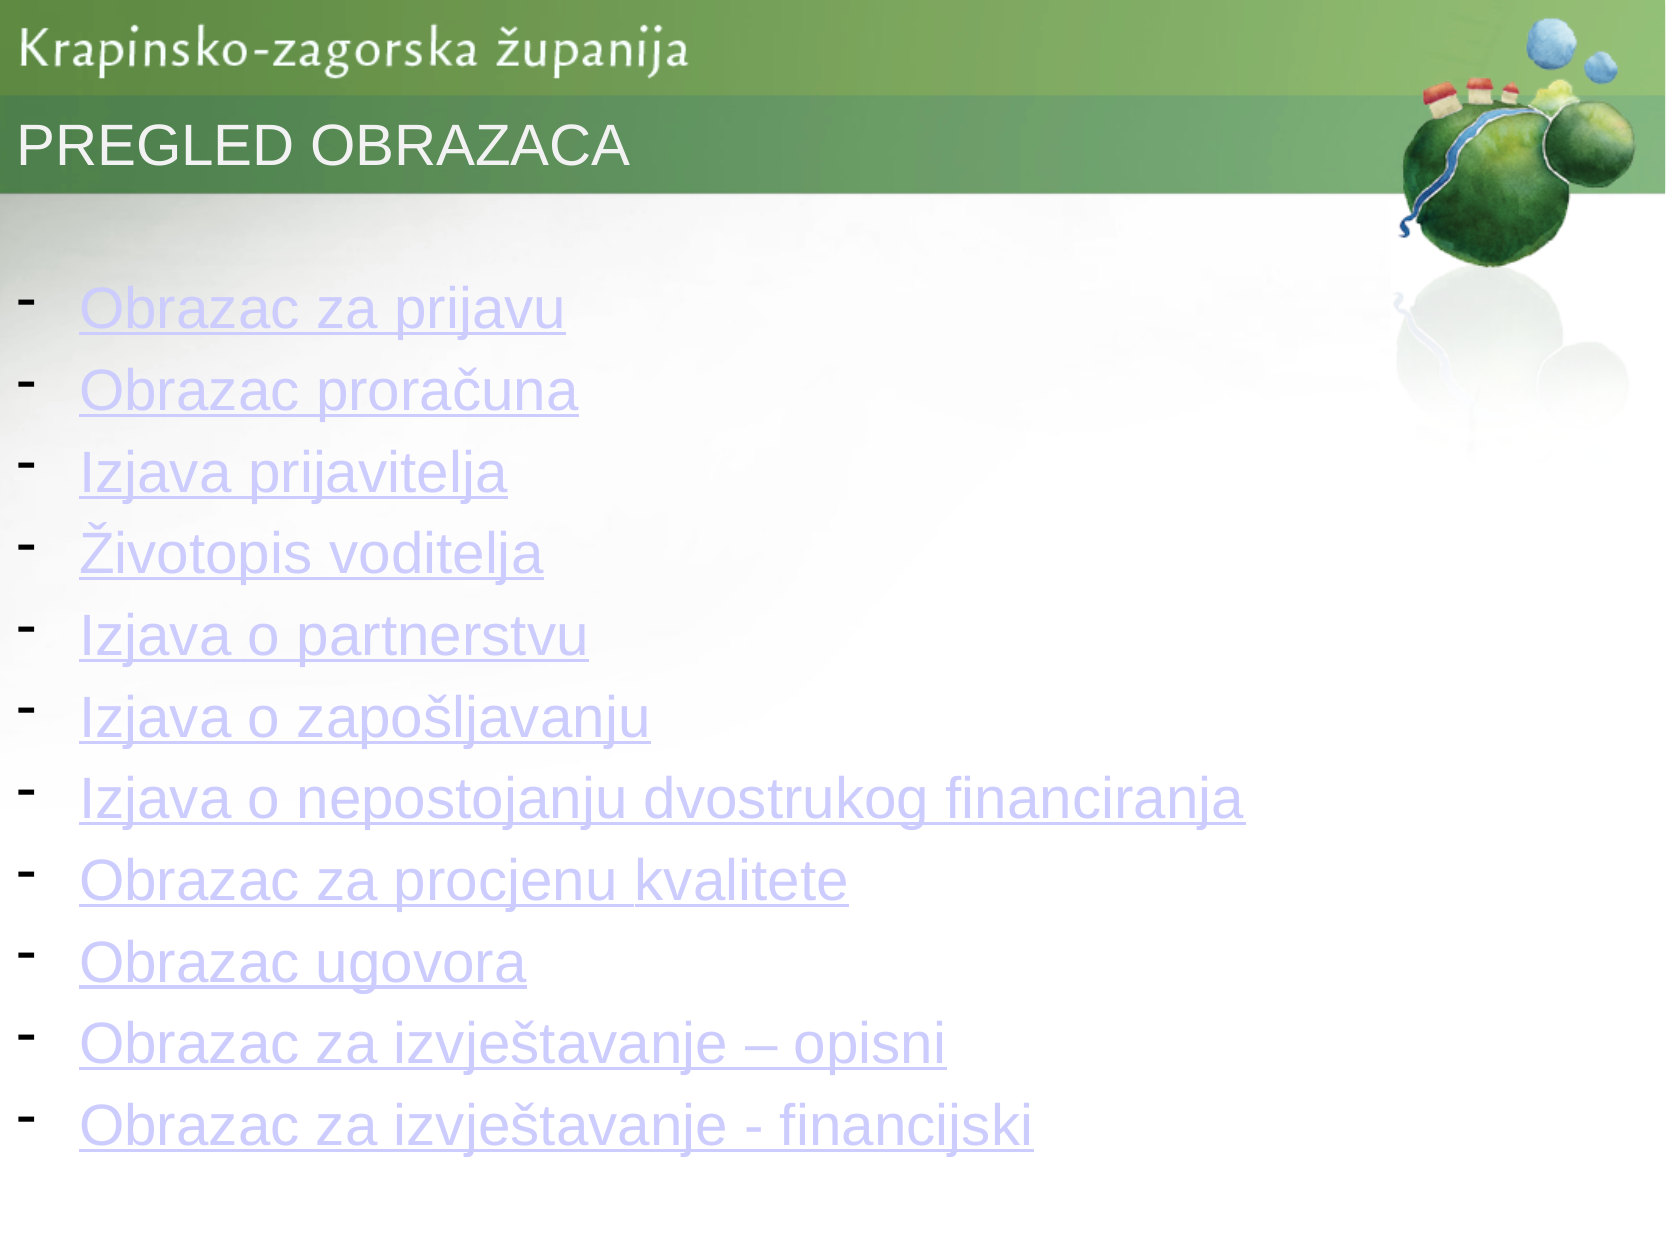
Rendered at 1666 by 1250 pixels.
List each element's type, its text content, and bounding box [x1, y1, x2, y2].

list PREGLED OBRAZACA Obrazac za prijavu Obrazac proračuna Izjava prijavitelja Životopis voditelja Izjava o partnerstvu Izjava o zapošljavanju Izjava o nepostojanju dvostrukog financiranja Obrazac za procjenu kvalitete Obrazac ugovora Obrazac za izvještavanje – opisni Obrazac za izvještavanje - financijski [0, 98, 1603, 1208]
picture [0, 0, 1666, 1250]
